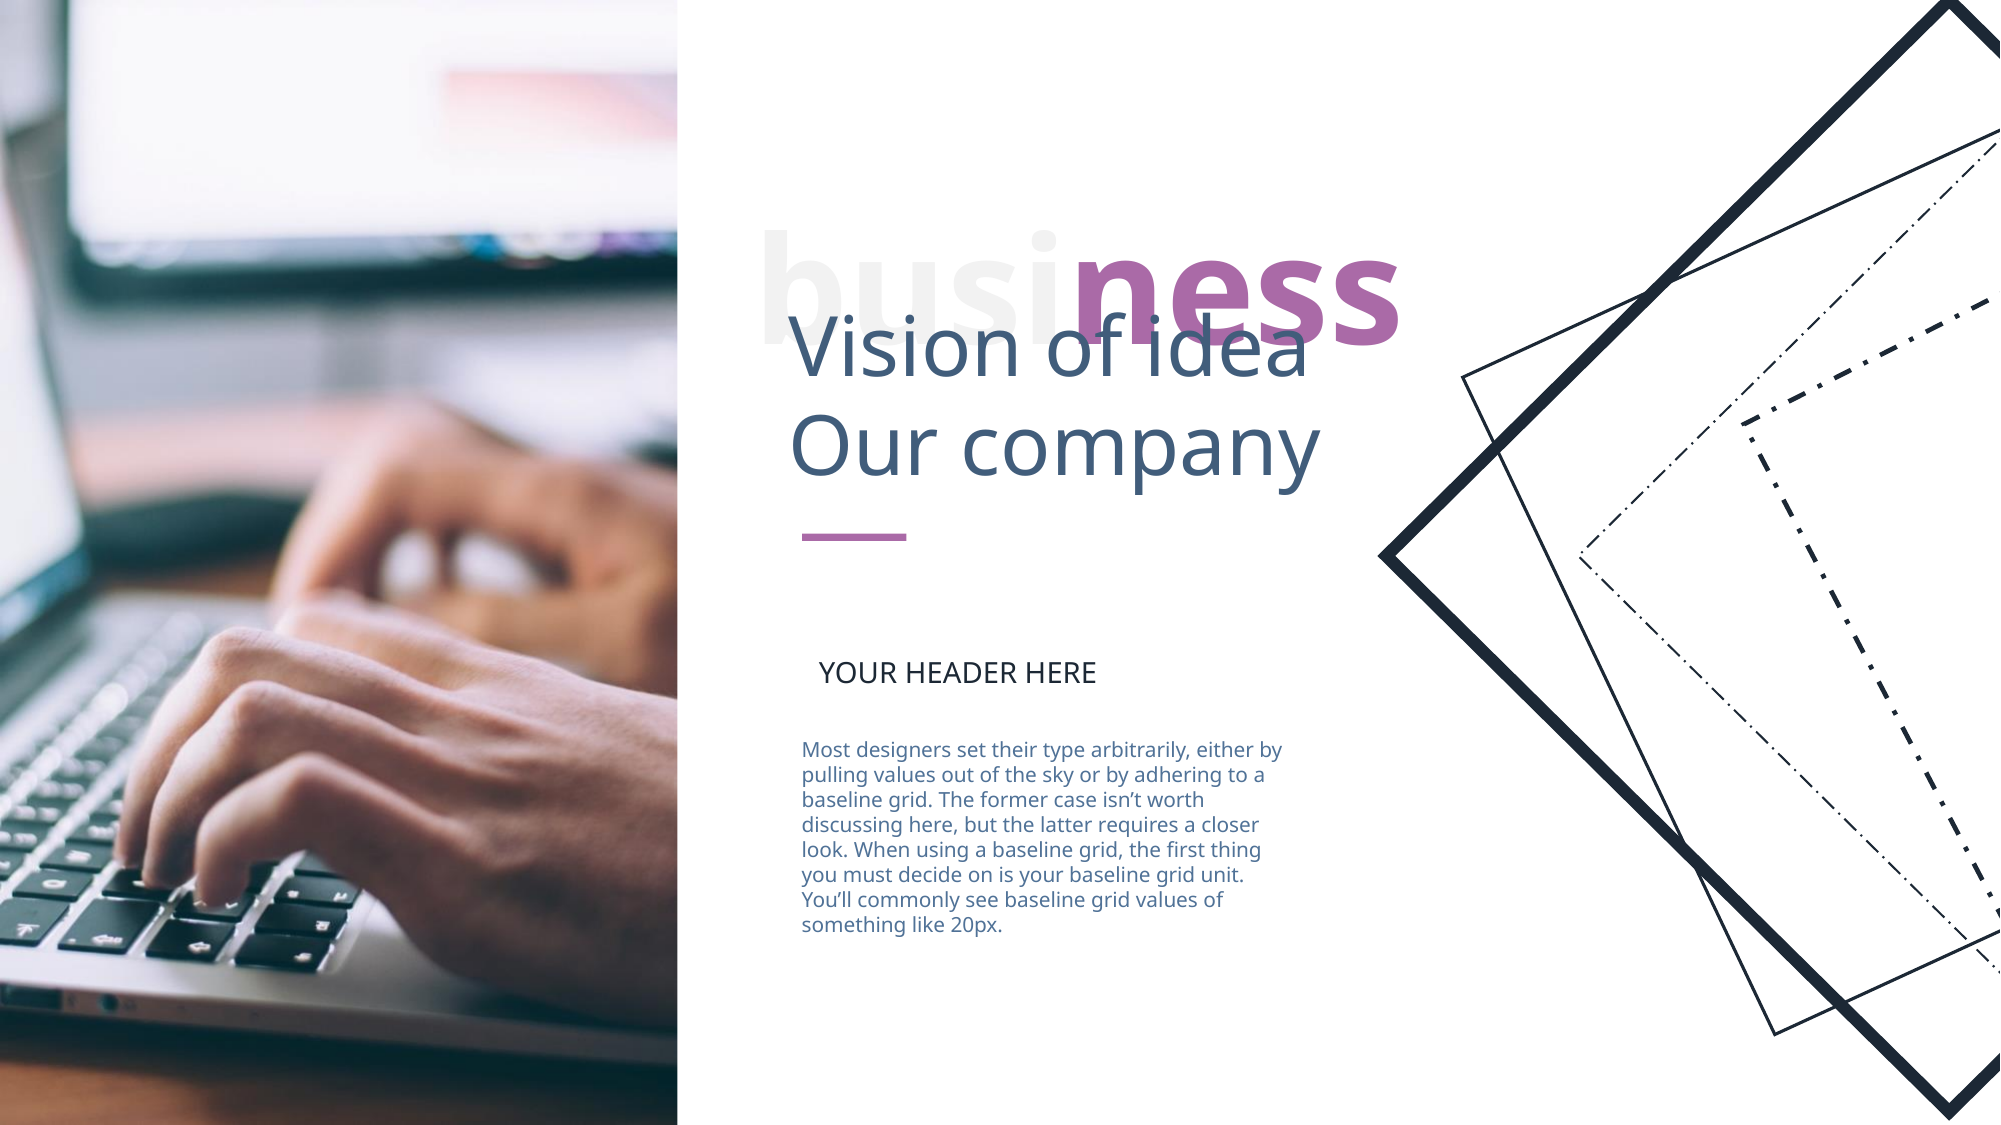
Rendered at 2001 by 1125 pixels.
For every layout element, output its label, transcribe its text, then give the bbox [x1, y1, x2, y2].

text_box Vision of idea Our company [773, 285, 1336, 500]
text_box Most designers set their type arbitrarily, either by pulling values out of the sky or by adhering to a baseline grid. The former case isn’t worth discussing here, but the latter requires a closer look. When using a baseline grid, the first thing you must decide on is your baseline grid unit. You’ll commonly see baseline grid values of something like 20px. [786, 728, 1303, 944]
text_box business [738, 186, 1386, 382]
picture [0, 0, 678, 1125]
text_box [1386, 0, 2000, 1112]
text_box [801, 532, 907, 542]
text_box YOUR HEADER HERE [804, 647, 1113, 698]
